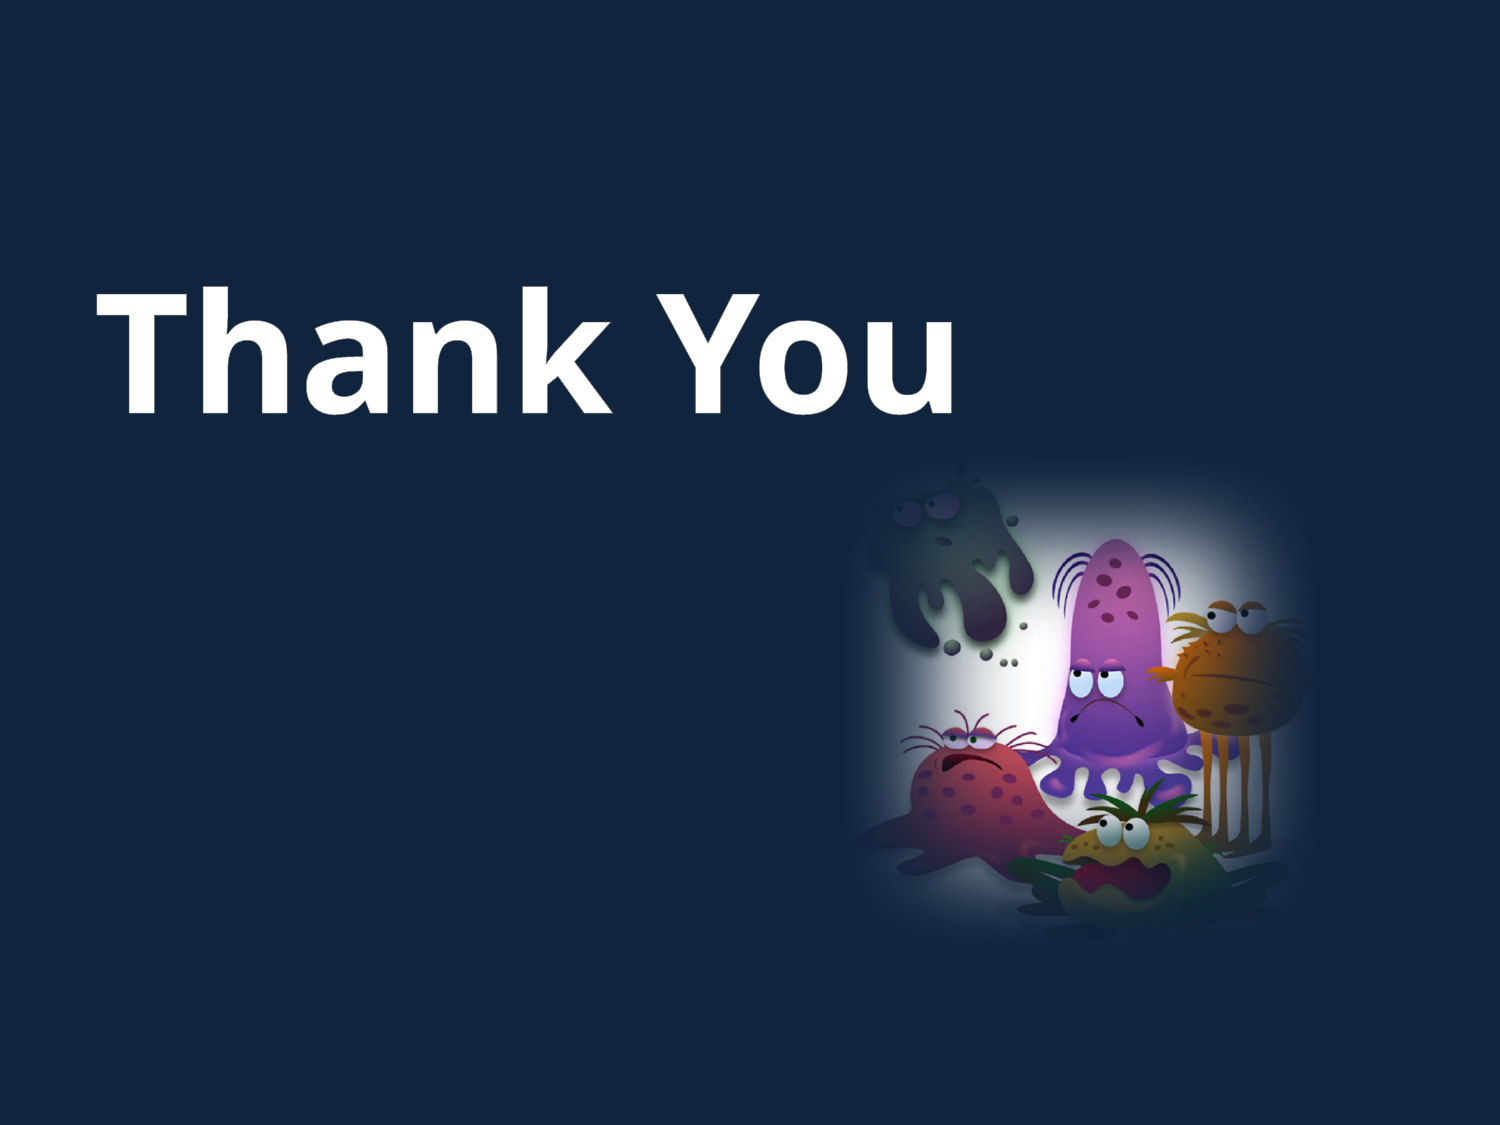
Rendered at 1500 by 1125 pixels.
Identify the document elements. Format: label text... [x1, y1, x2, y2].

text_box Thank You [78, 239, 980, 454]
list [832, 444, 1329, 958]
